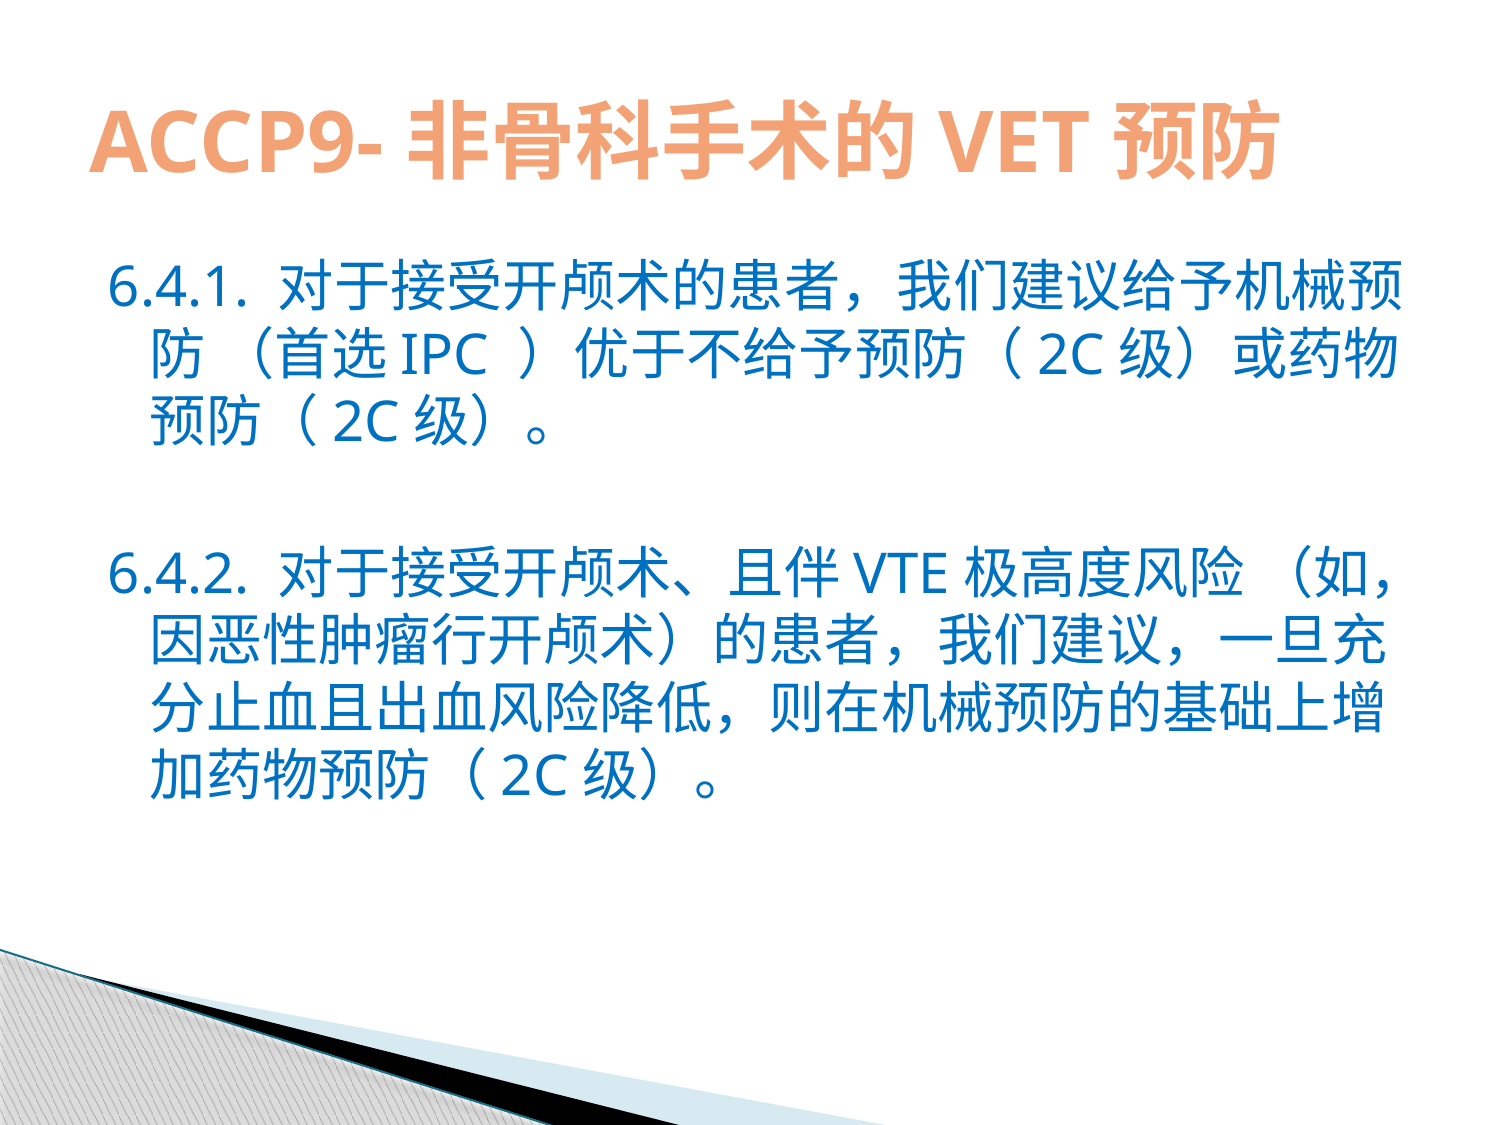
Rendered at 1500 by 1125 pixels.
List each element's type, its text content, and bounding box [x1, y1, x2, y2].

list 6.4.1. 对于接受开颅术的患者，我们建议给予机械预防 （首选IPC ）优于不给予预防（2C级）或药物预防（2C级）。 6.4.2. 对于接受开颅术、且伴VTE极高度风险 （如，因恶性肿瘤行开颅术）的患者，我们建议，一旦充分止血且出血风险降低，则在机械预防的基础上增加药物预防（2C级）。 [74, 242, 1426, 986]
title ACCP9-非骨科手术的VET预防 [75, 45, 1425, 233]
